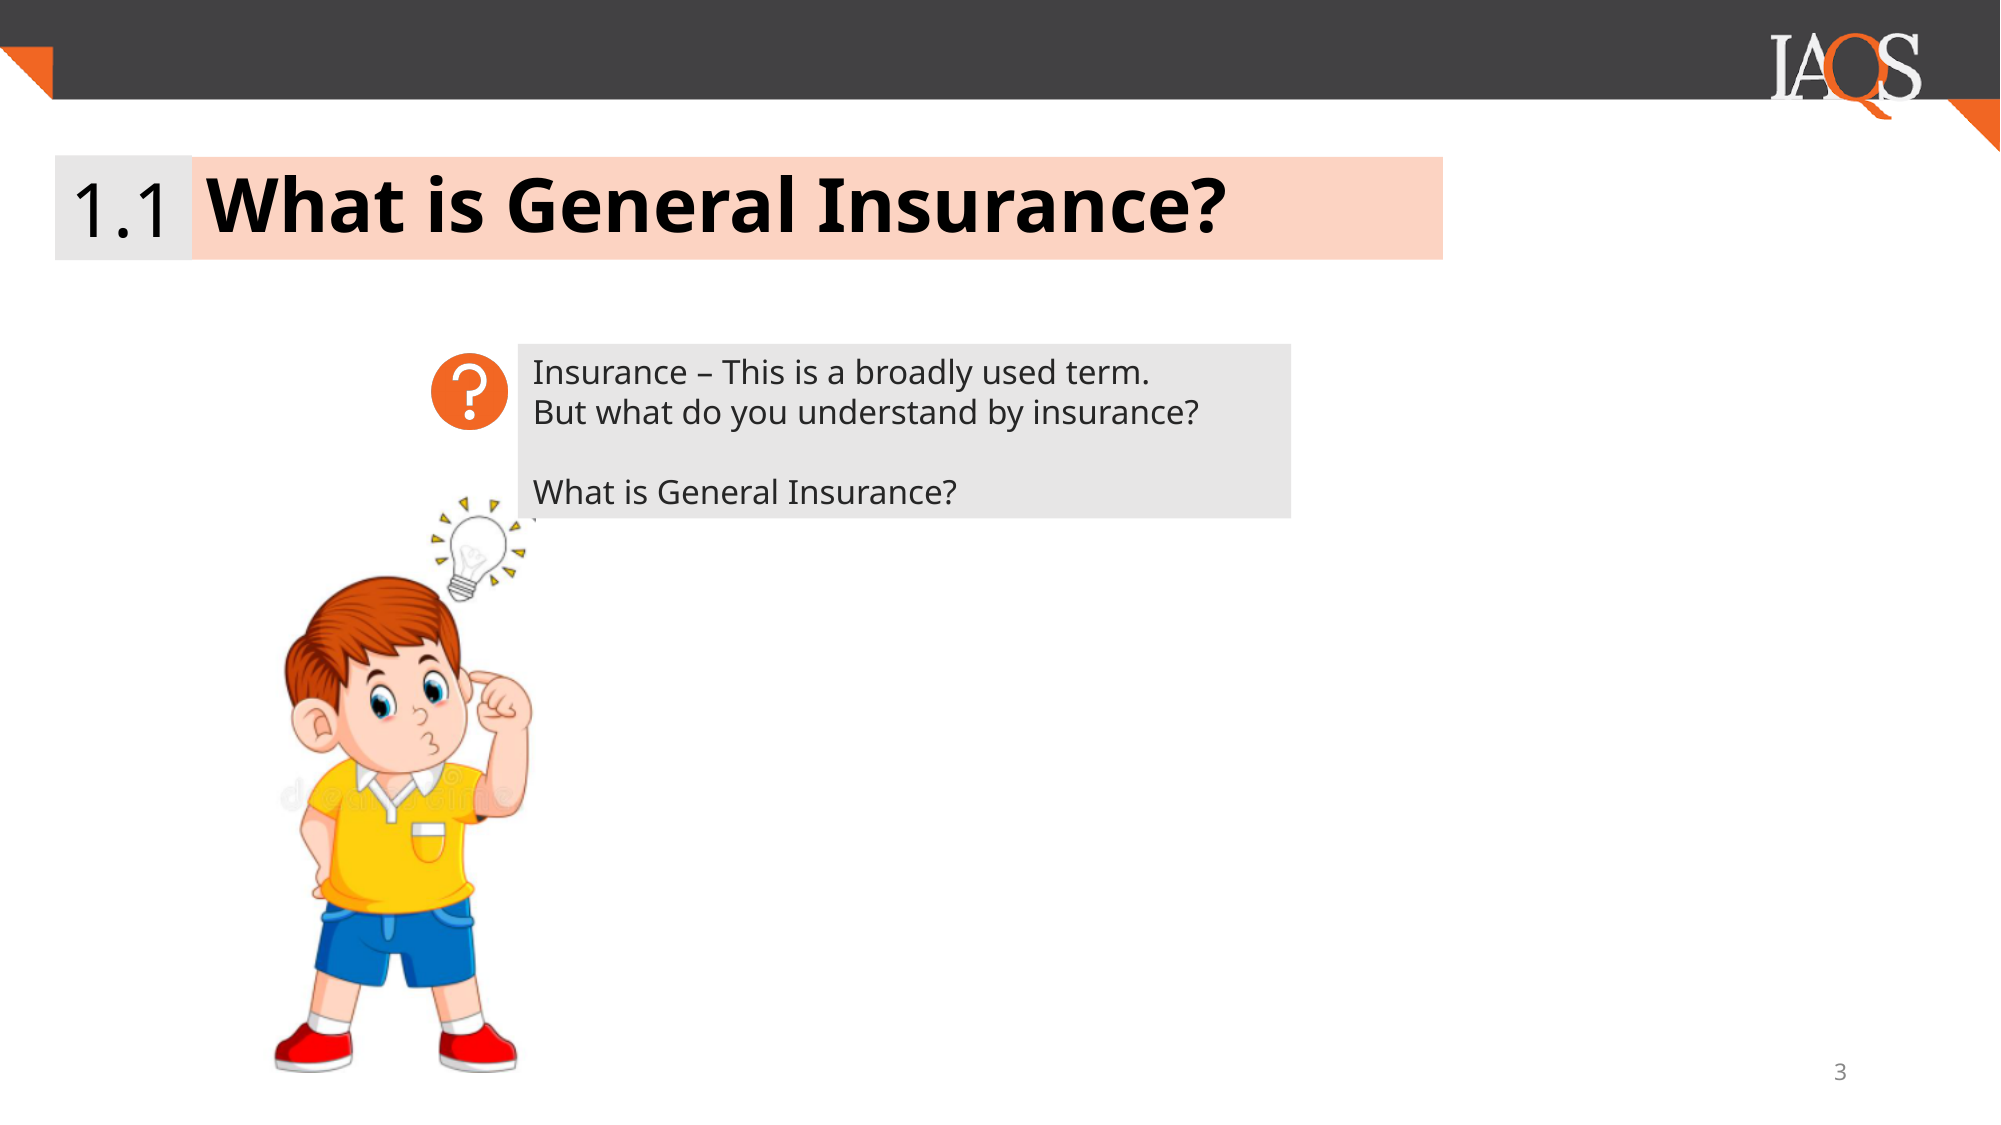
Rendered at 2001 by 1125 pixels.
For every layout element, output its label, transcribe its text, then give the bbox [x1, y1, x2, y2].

picture [421, 343, 519, 440]
title What is General Insurance? [192, 156, 1443, 260]
picture [241, 489, 536, 1073]
text_box Insurance – This is a broadly used term. But what do you understand by insurance? What is General Insurance? [517, 343, 1292, 519]
picture [0, 0, 2000, 152]
slide_number ‹#› [1412, 1042, 1863, 1103]
text_box 1.1 [55, 155, 192, 261]
